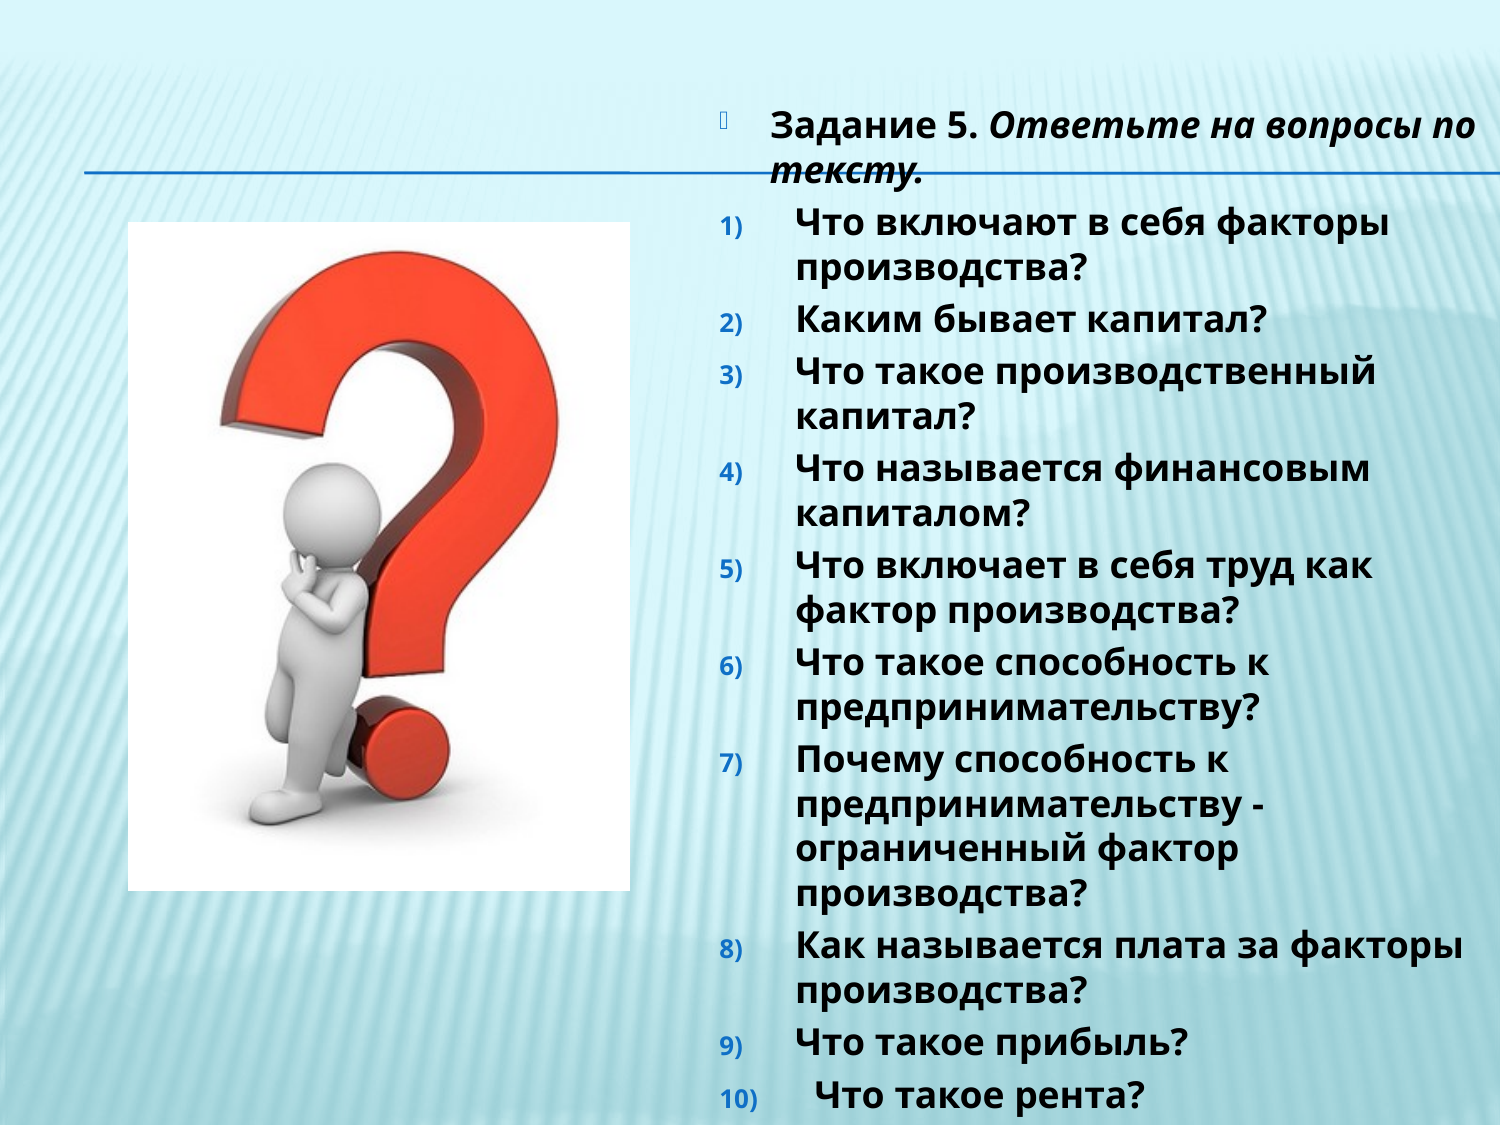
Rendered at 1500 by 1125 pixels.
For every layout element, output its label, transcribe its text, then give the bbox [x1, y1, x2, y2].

list Задание 5. Ответьте на вопросы по тексту. Что включают в себя факторы производства? Каким бывает капитал? Что такое производственный капитал? Что называется финансовым капиталом? Что включает в себя труд как фактор производства? Что такое способность к предпринимательству? Почему способность к предпринимательству - ограниченный фактор производства? Как называется плата за факторы производства? Что такое прибыль? Что такое рента? [704, 93, 1500, 1125]
picture [128, 222, 631, 891]
